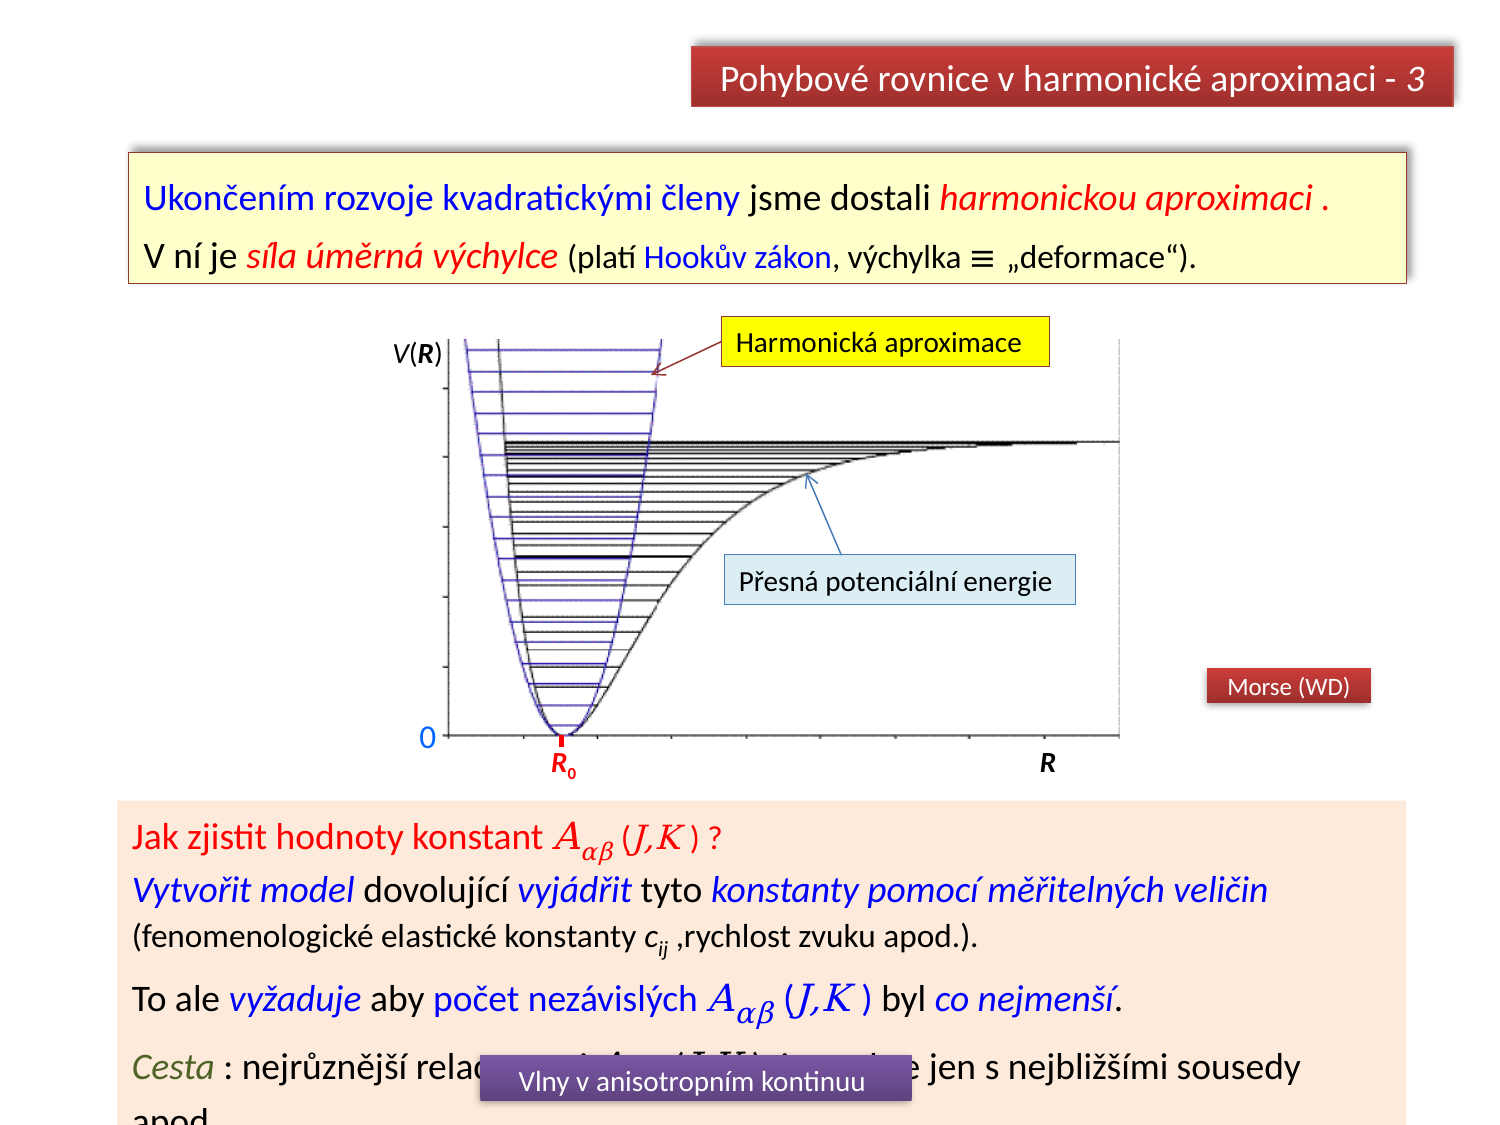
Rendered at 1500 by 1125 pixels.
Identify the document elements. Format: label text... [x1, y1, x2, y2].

text_box Morse (WD) [1206, 667, 1372, 704]
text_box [386, 316, 1120, 786]
text_box Pohybové rovnice v harmonické aproximaci - 3 [691, 46, 1454, 107]
text_box Ukončením rozvoje kvadratickými členy jsme dostali harmonickou aproximaci . V ní je síla úměrná výchylce (platí Hookův zákon, výchylka ≡ „deformace“). [128, 152, 1407, 284]
text_box Vlny v anisotropním kontinuu [480, 1054, 912, 1102]
text_box Jak zjistit hodnoty konstant Aαβ (J,K ) ? Vytvořit model dovolující vyjádřit tyto konstanty pomocí měřitelných veličin (fenomenologické elastické konstanty cij ,rychlost zvuku apod.). To ale vyžaduje aby počet nezávislých Aαβ (J,K ) byl co nejmenší. Cesta : nejrůznější relace mezi Aαβ (J,K ), interakce jen s nejbližšími sousedy apod. [117, 800, 1407, 1125]
